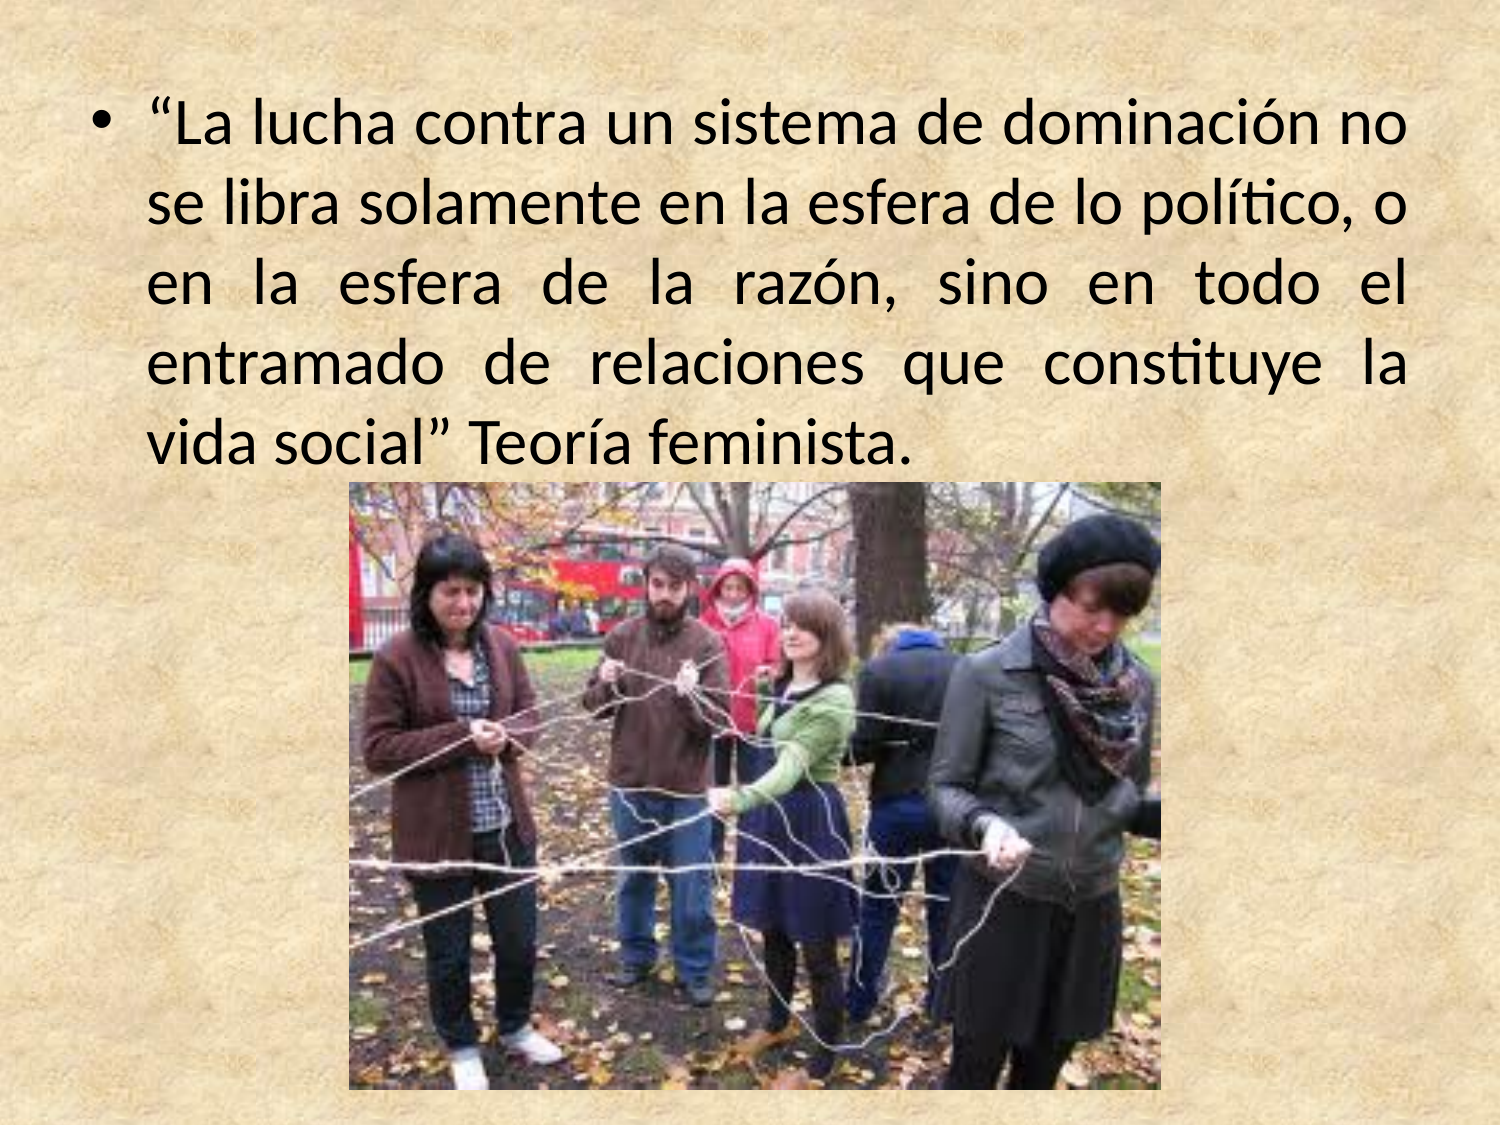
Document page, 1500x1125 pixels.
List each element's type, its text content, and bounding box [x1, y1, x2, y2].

list “La lucha contra un sistema de dominación no se libra solamente en la esfera de lo político, o en la esfera de la razón, sino en todo el entramado de relaciones que constituye la vida social” Teoría feminista. [75, 70, 1425, 1005]
picture [0, 0, 1500, 1125]
